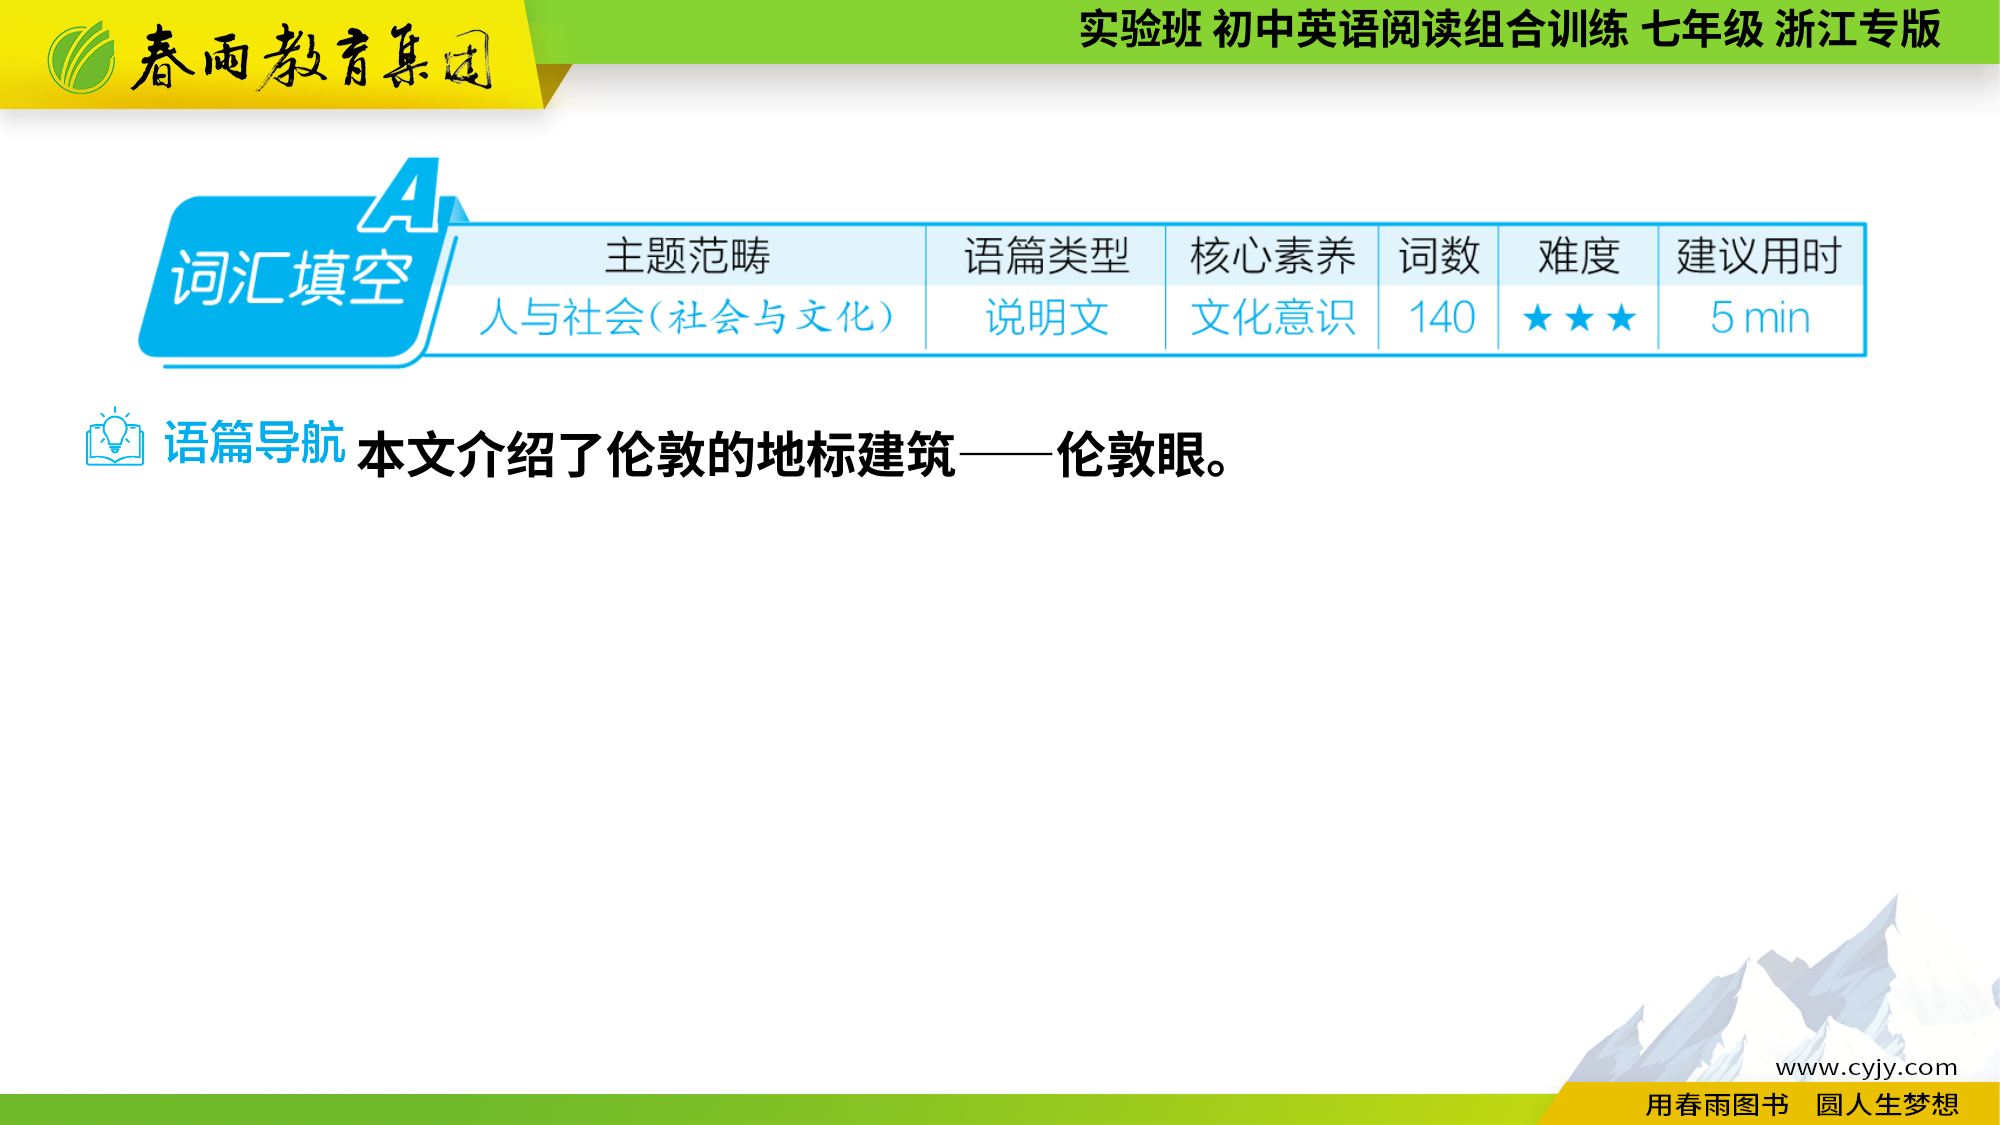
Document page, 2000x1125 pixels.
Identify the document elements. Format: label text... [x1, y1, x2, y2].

list 本文介绍了伦敦的地标建筑——伦敦眼。 [59, 385, 1944, 481]
picture [0, 0, 2000, 1125]
